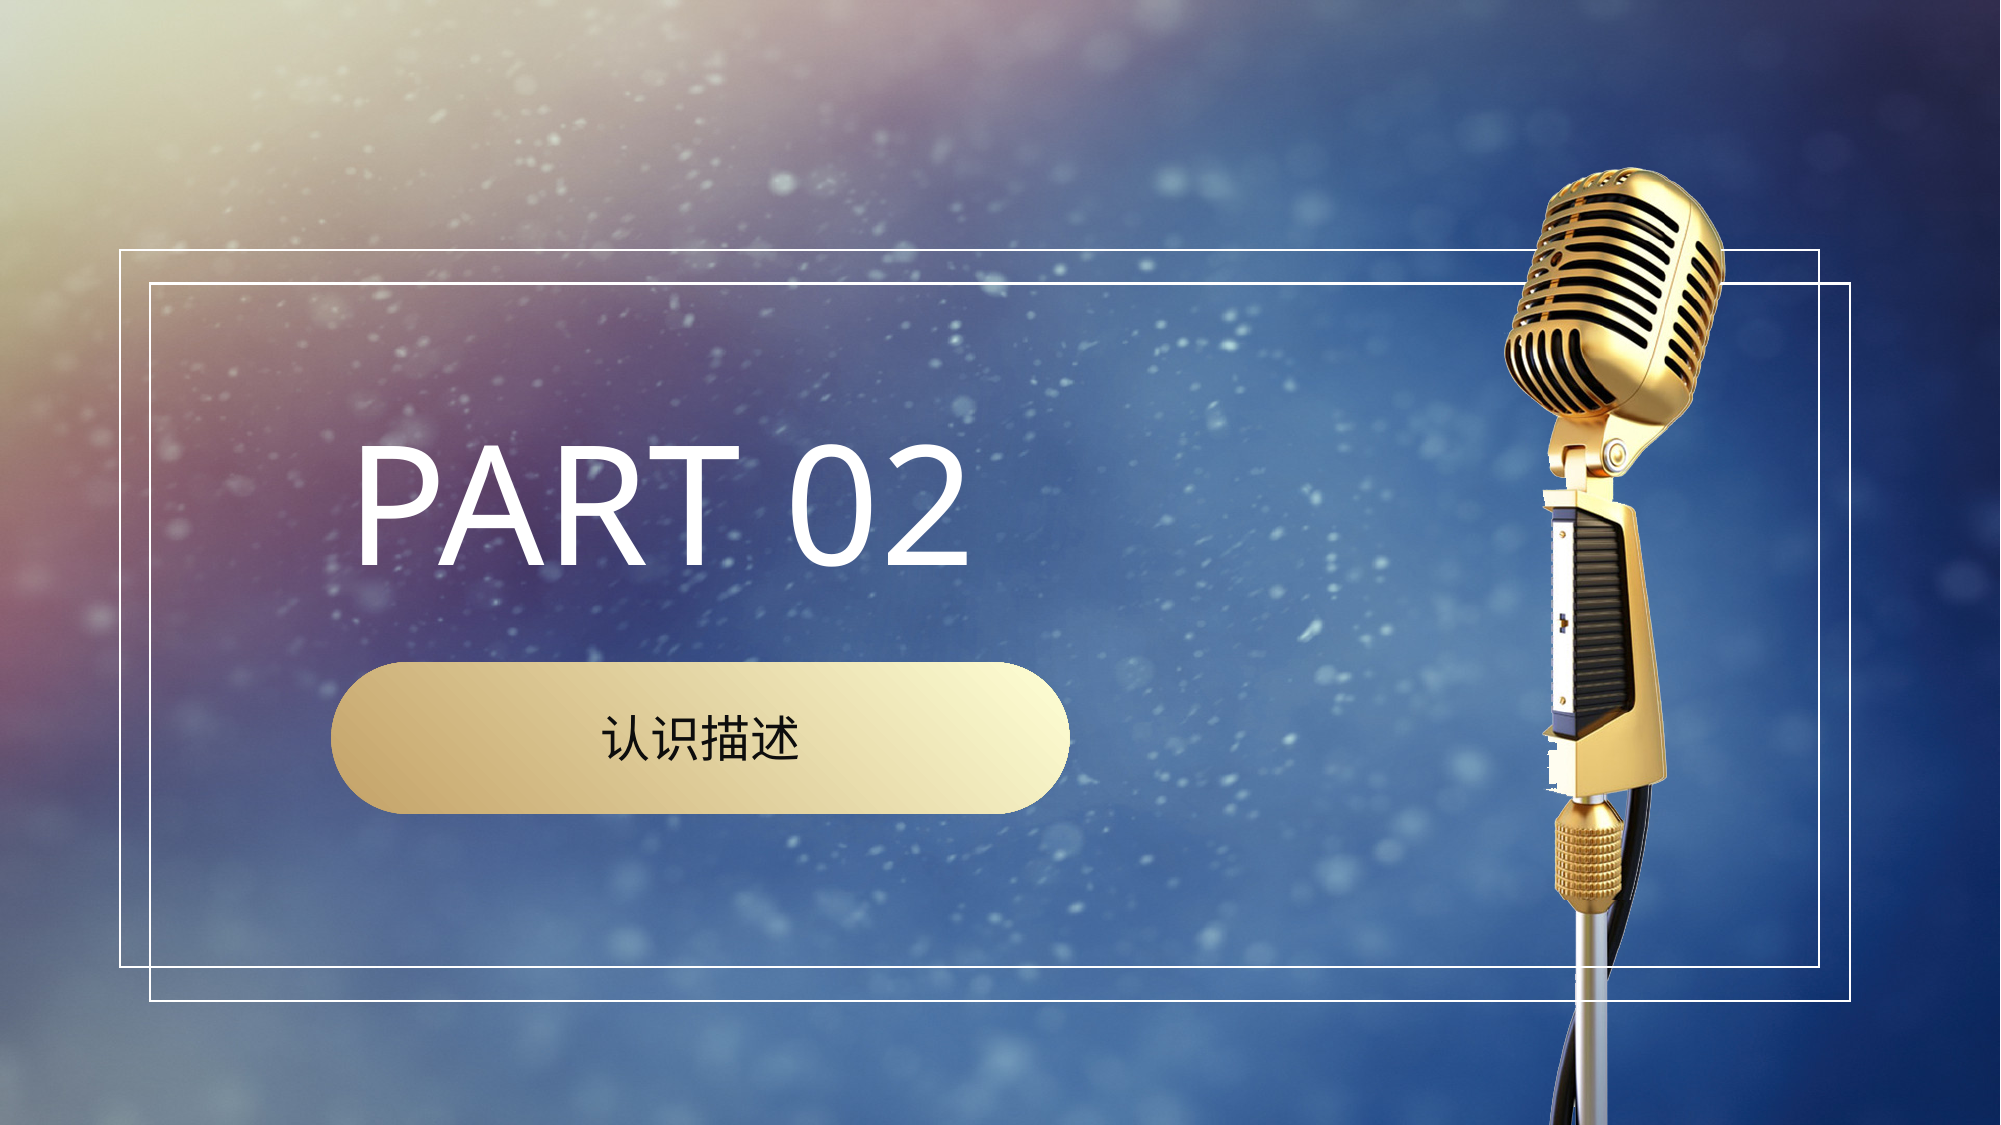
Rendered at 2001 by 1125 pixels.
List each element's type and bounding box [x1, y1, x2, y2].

picture [0, 0, 2000, 1125]
text_box [119, 249, 1181, 968]
text_box [149, 968, 1181, 1002]
